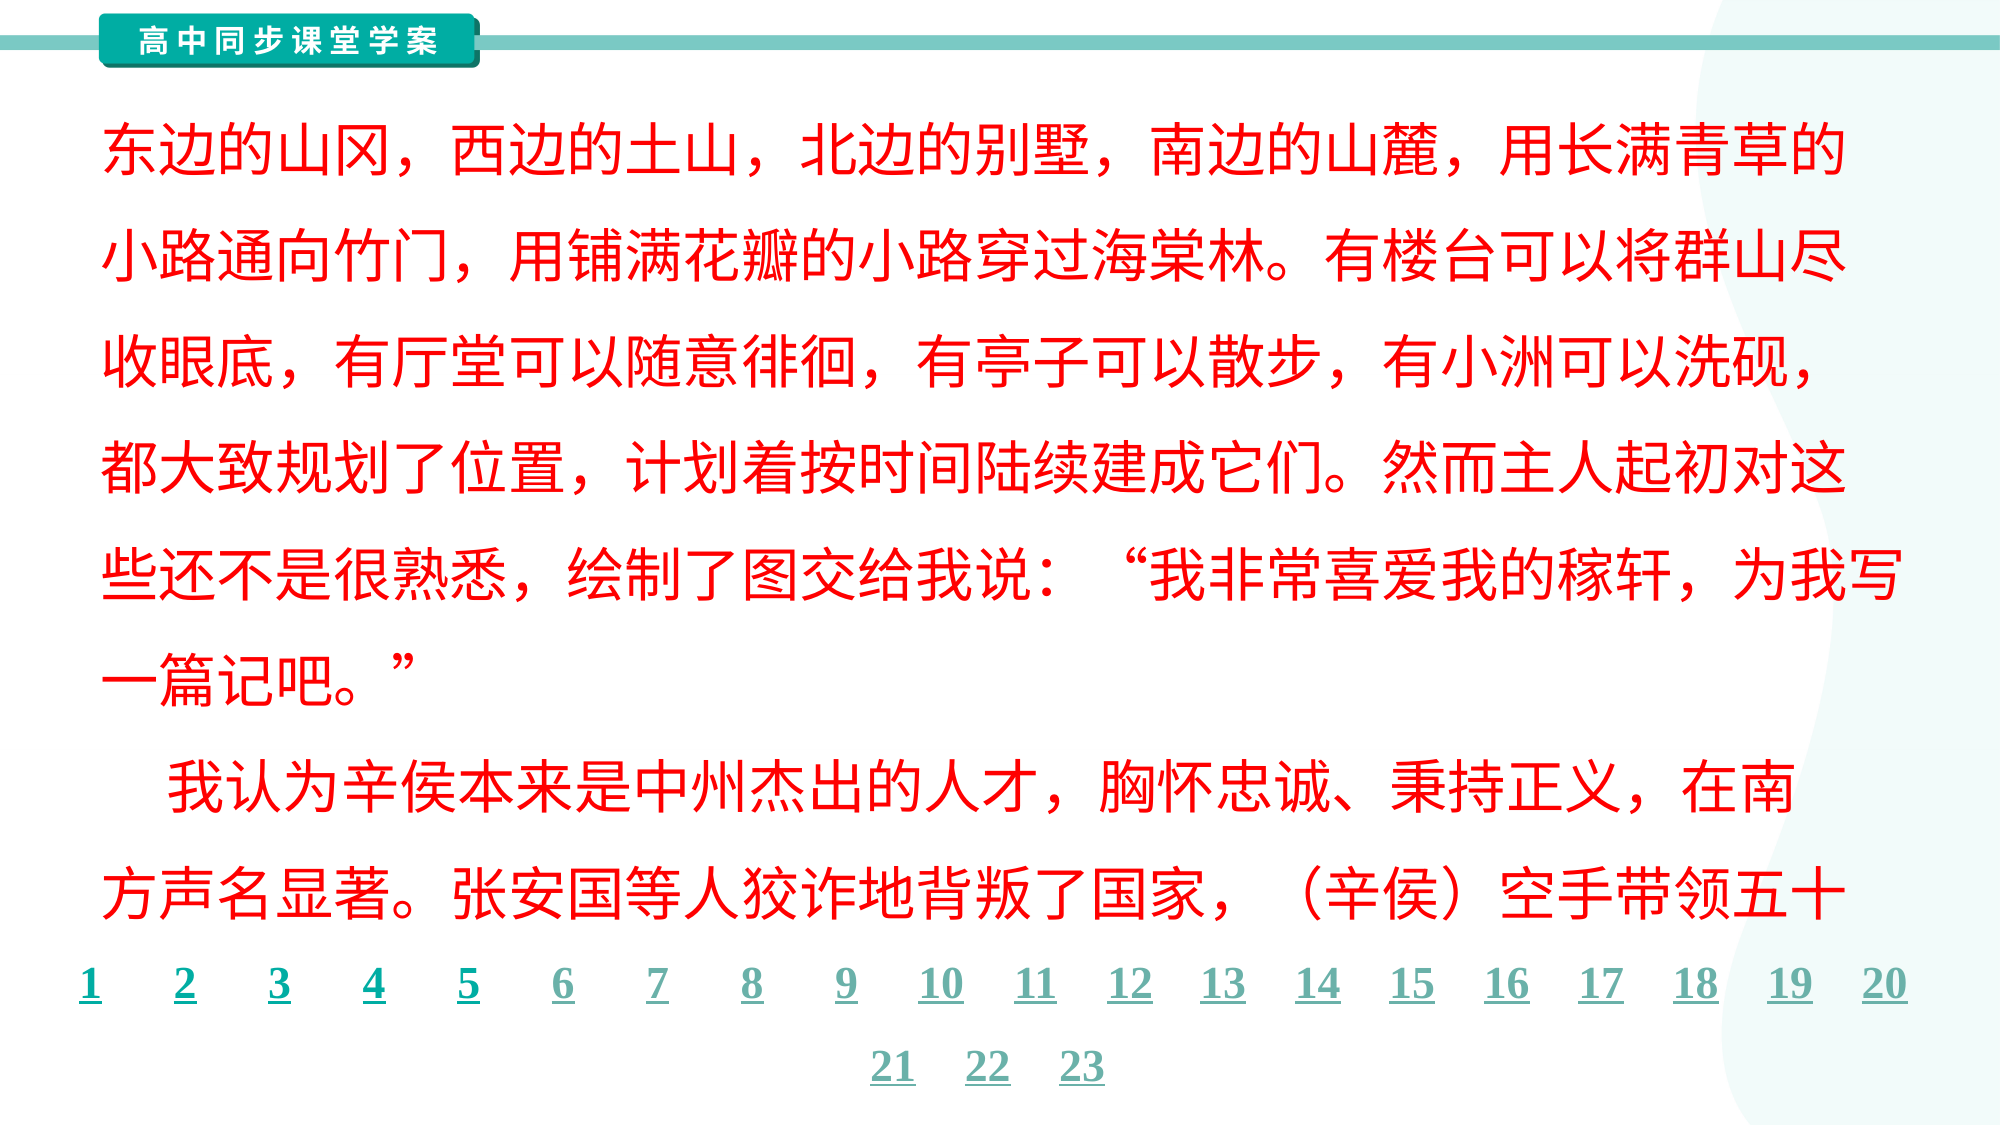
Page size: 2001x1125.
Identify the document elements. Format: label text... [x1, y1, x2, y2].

picture [0, 0, 2000, 1125]
text_box 东边的山冈，西边的土山，北边的别墅，南边的山麓，用长满青草的 小路通向竹门，用铺满花瓣的小路穿过海棠林。有楼台可以将群山尽 收眼底，有厅堂可以随意徘徊，有亭子可以散步，有小洲可以洗砚， 都大致规划了位置，计划着按时间陆续建成它们。然而主人起初对这 些还不是很熟悉，绘制了图交给我说：“我非常喜爱我的稼轩，为我写 一篇记吧。” 我认为辛侯本来是中州杰出的人才，胸怀忠诚、秉持正义，在南 方声名显著。张安国等人狡诈地背叛了国家，（辛侯）空手带领五十 [100, 76, 1899, 927]
